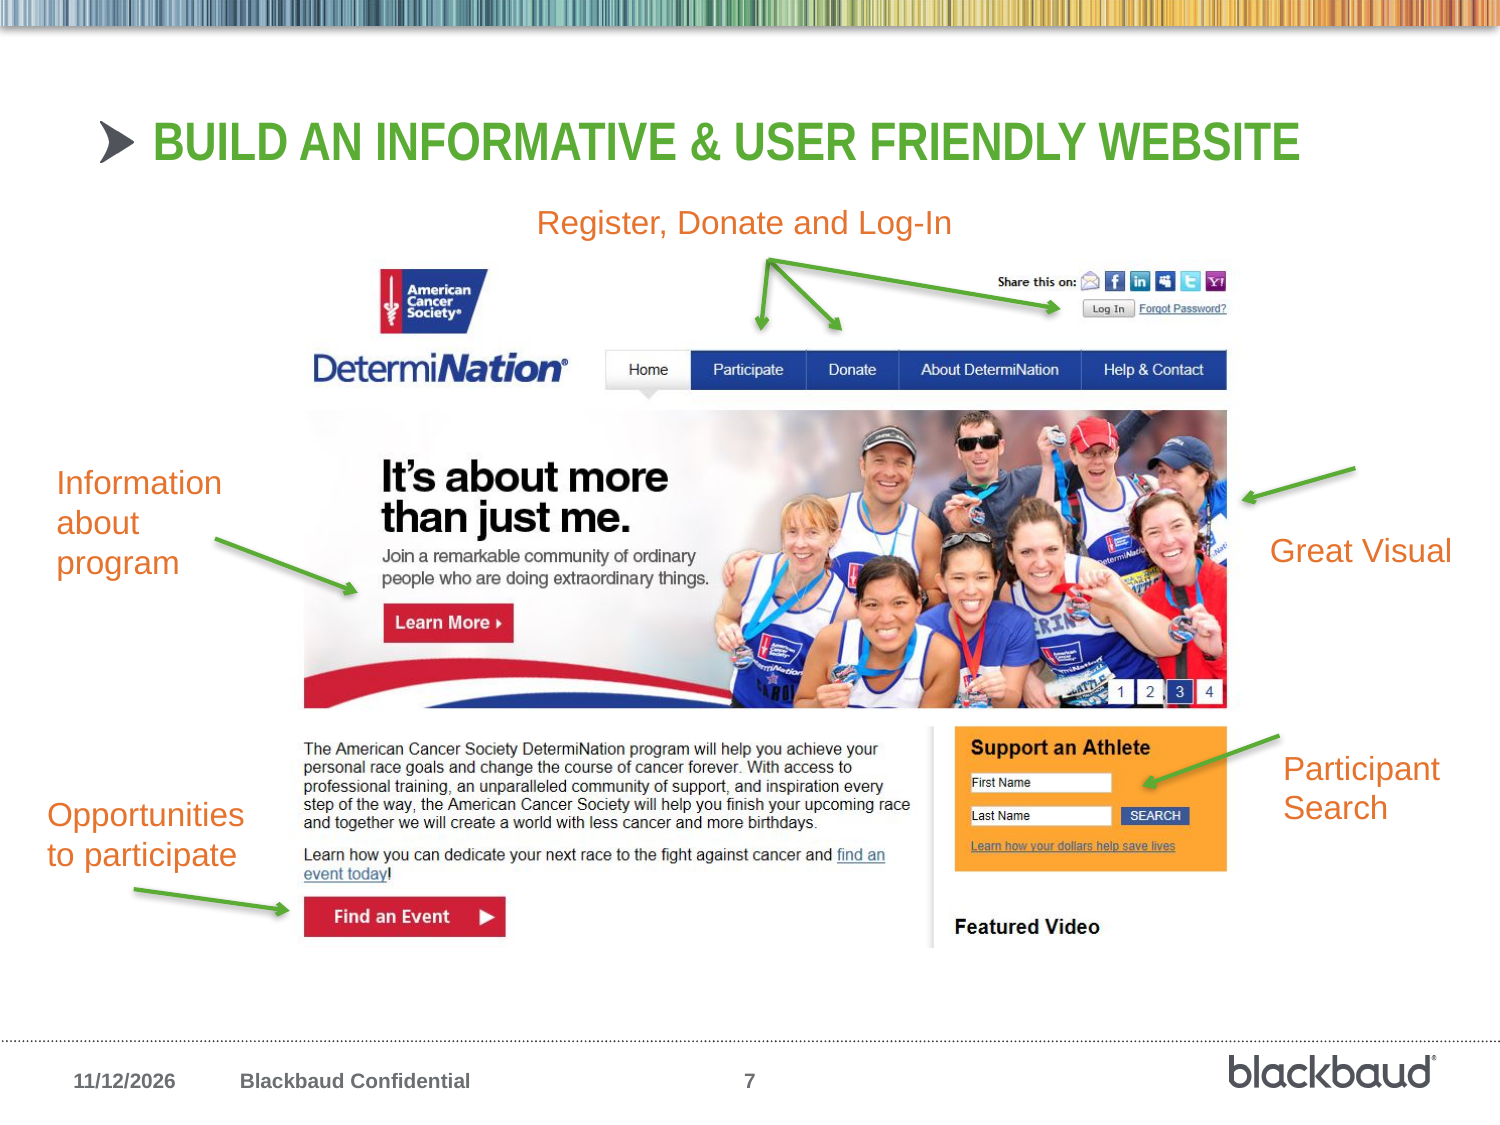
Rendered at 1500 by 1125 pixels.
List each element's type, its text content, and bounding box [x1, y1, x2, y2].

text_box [1241, 467, 1356, 501]
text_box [760, 259, 764, 331]
text_box Register, Donate and Log-In [521, 193, 989, 249]
text_box Participant Search [1268, 739, 1473, 834]
picture [1229, 1055, 1437, 1088]
picture [100, 121, 134, 163]
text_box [768, 317, 843, 331]
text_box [133, 888, 291, 912]
title Build an informative & user friendly website [138, 98, 1370, 222]
text_box Information about program [41, 454, 246, 589]
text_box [214, 538, 359, 593]
text_box Great Visual [1255, 522, 1473, 577]
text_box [1141, 735, 1280, 787]
text_box Opportunities to participate [32, 786, 284, 881]
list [289, 259, 1248, 949]
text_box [768, 259, 1062, 310]
picture [0, 0, 1500, 26]
